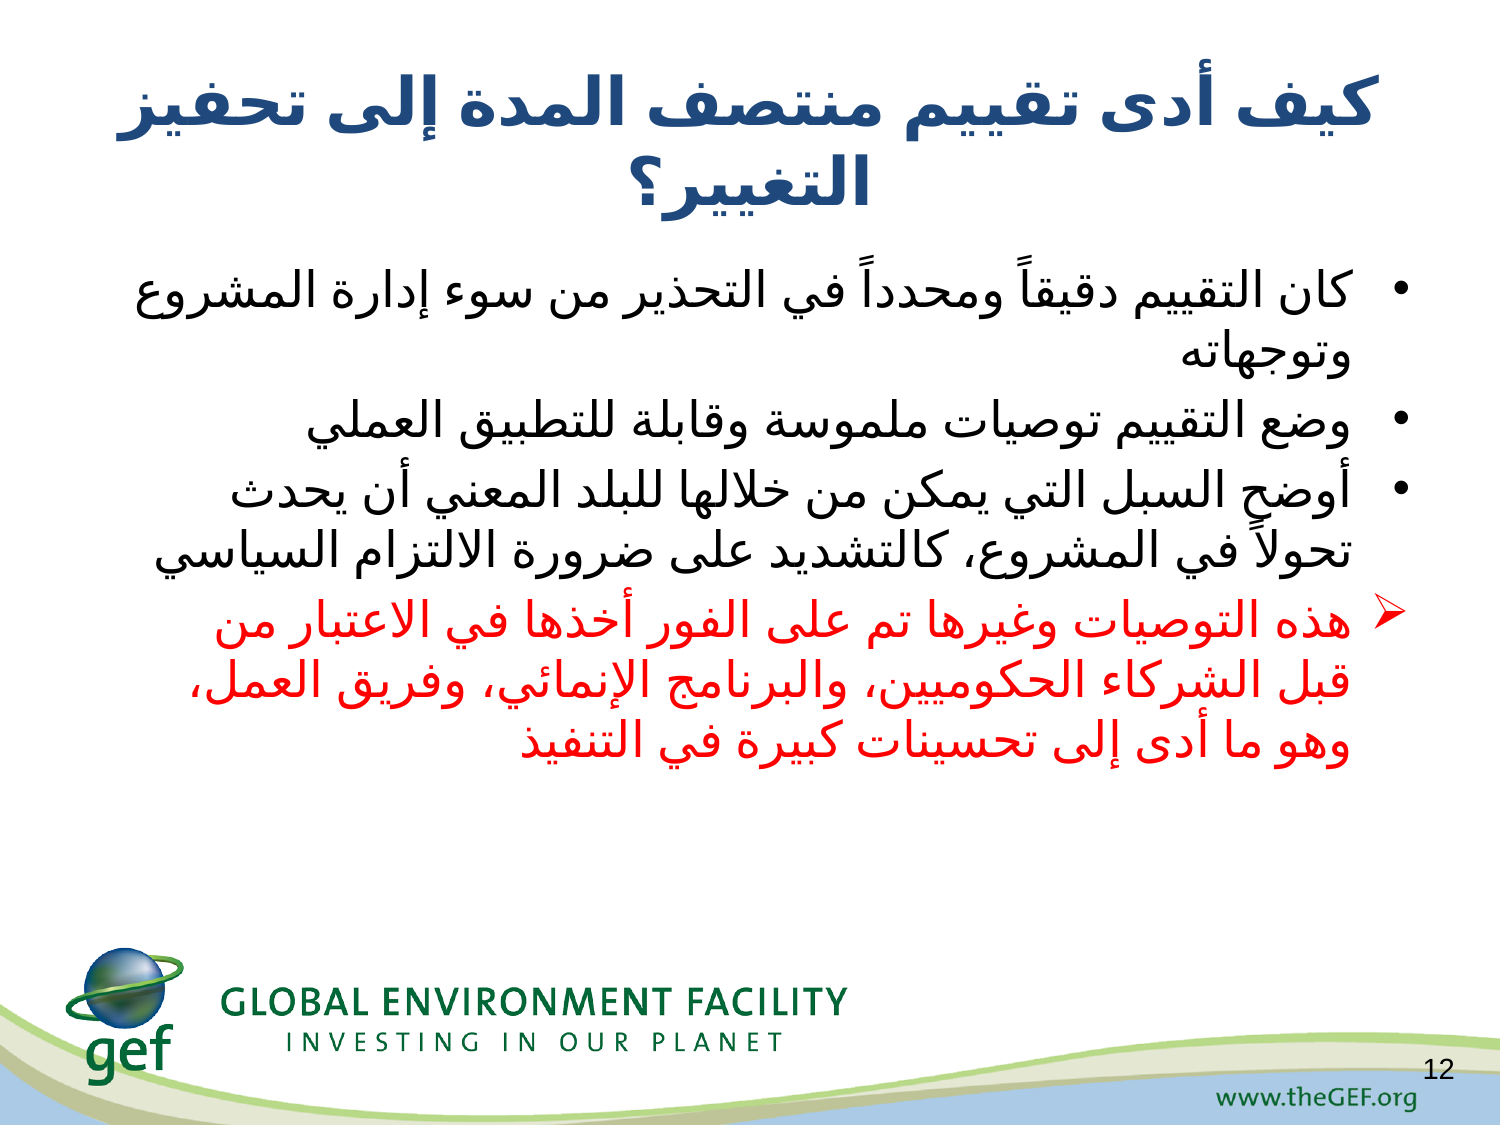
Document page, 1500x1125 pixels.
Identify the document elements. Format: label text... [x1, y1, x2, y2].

picture [0, 920, 1500, 1125]
title كيف أدى تقييم منتصف المدة إلى تحفيز التغيير؟ [74, 44, 1426, 233]
list كان التقييم دقيقاً ومحدداً في التحذير من سوء إدارة المشروع وتوجهاته وضع التقييم توصيات ملموسة وقابلة للتطبيق العملي أوضح السبل التي يمكن من خلالها للبلد المعني أن يحدث تحولاً في المشروع، كالتشديد على ضرورة الالتزام السياسي هذه التوصيات وغيرها تم على الفور أخذها في الاعتبار من قبل الشركاء الحكوميين، والبرنامج الإنمائي، وفريق العمل، وهو ما أدى إلى تحسينات كبيرة في التنفيذ [112, 249, 1426, 863]
slide_number 12 [1407, 1042, 1500, 1103]
